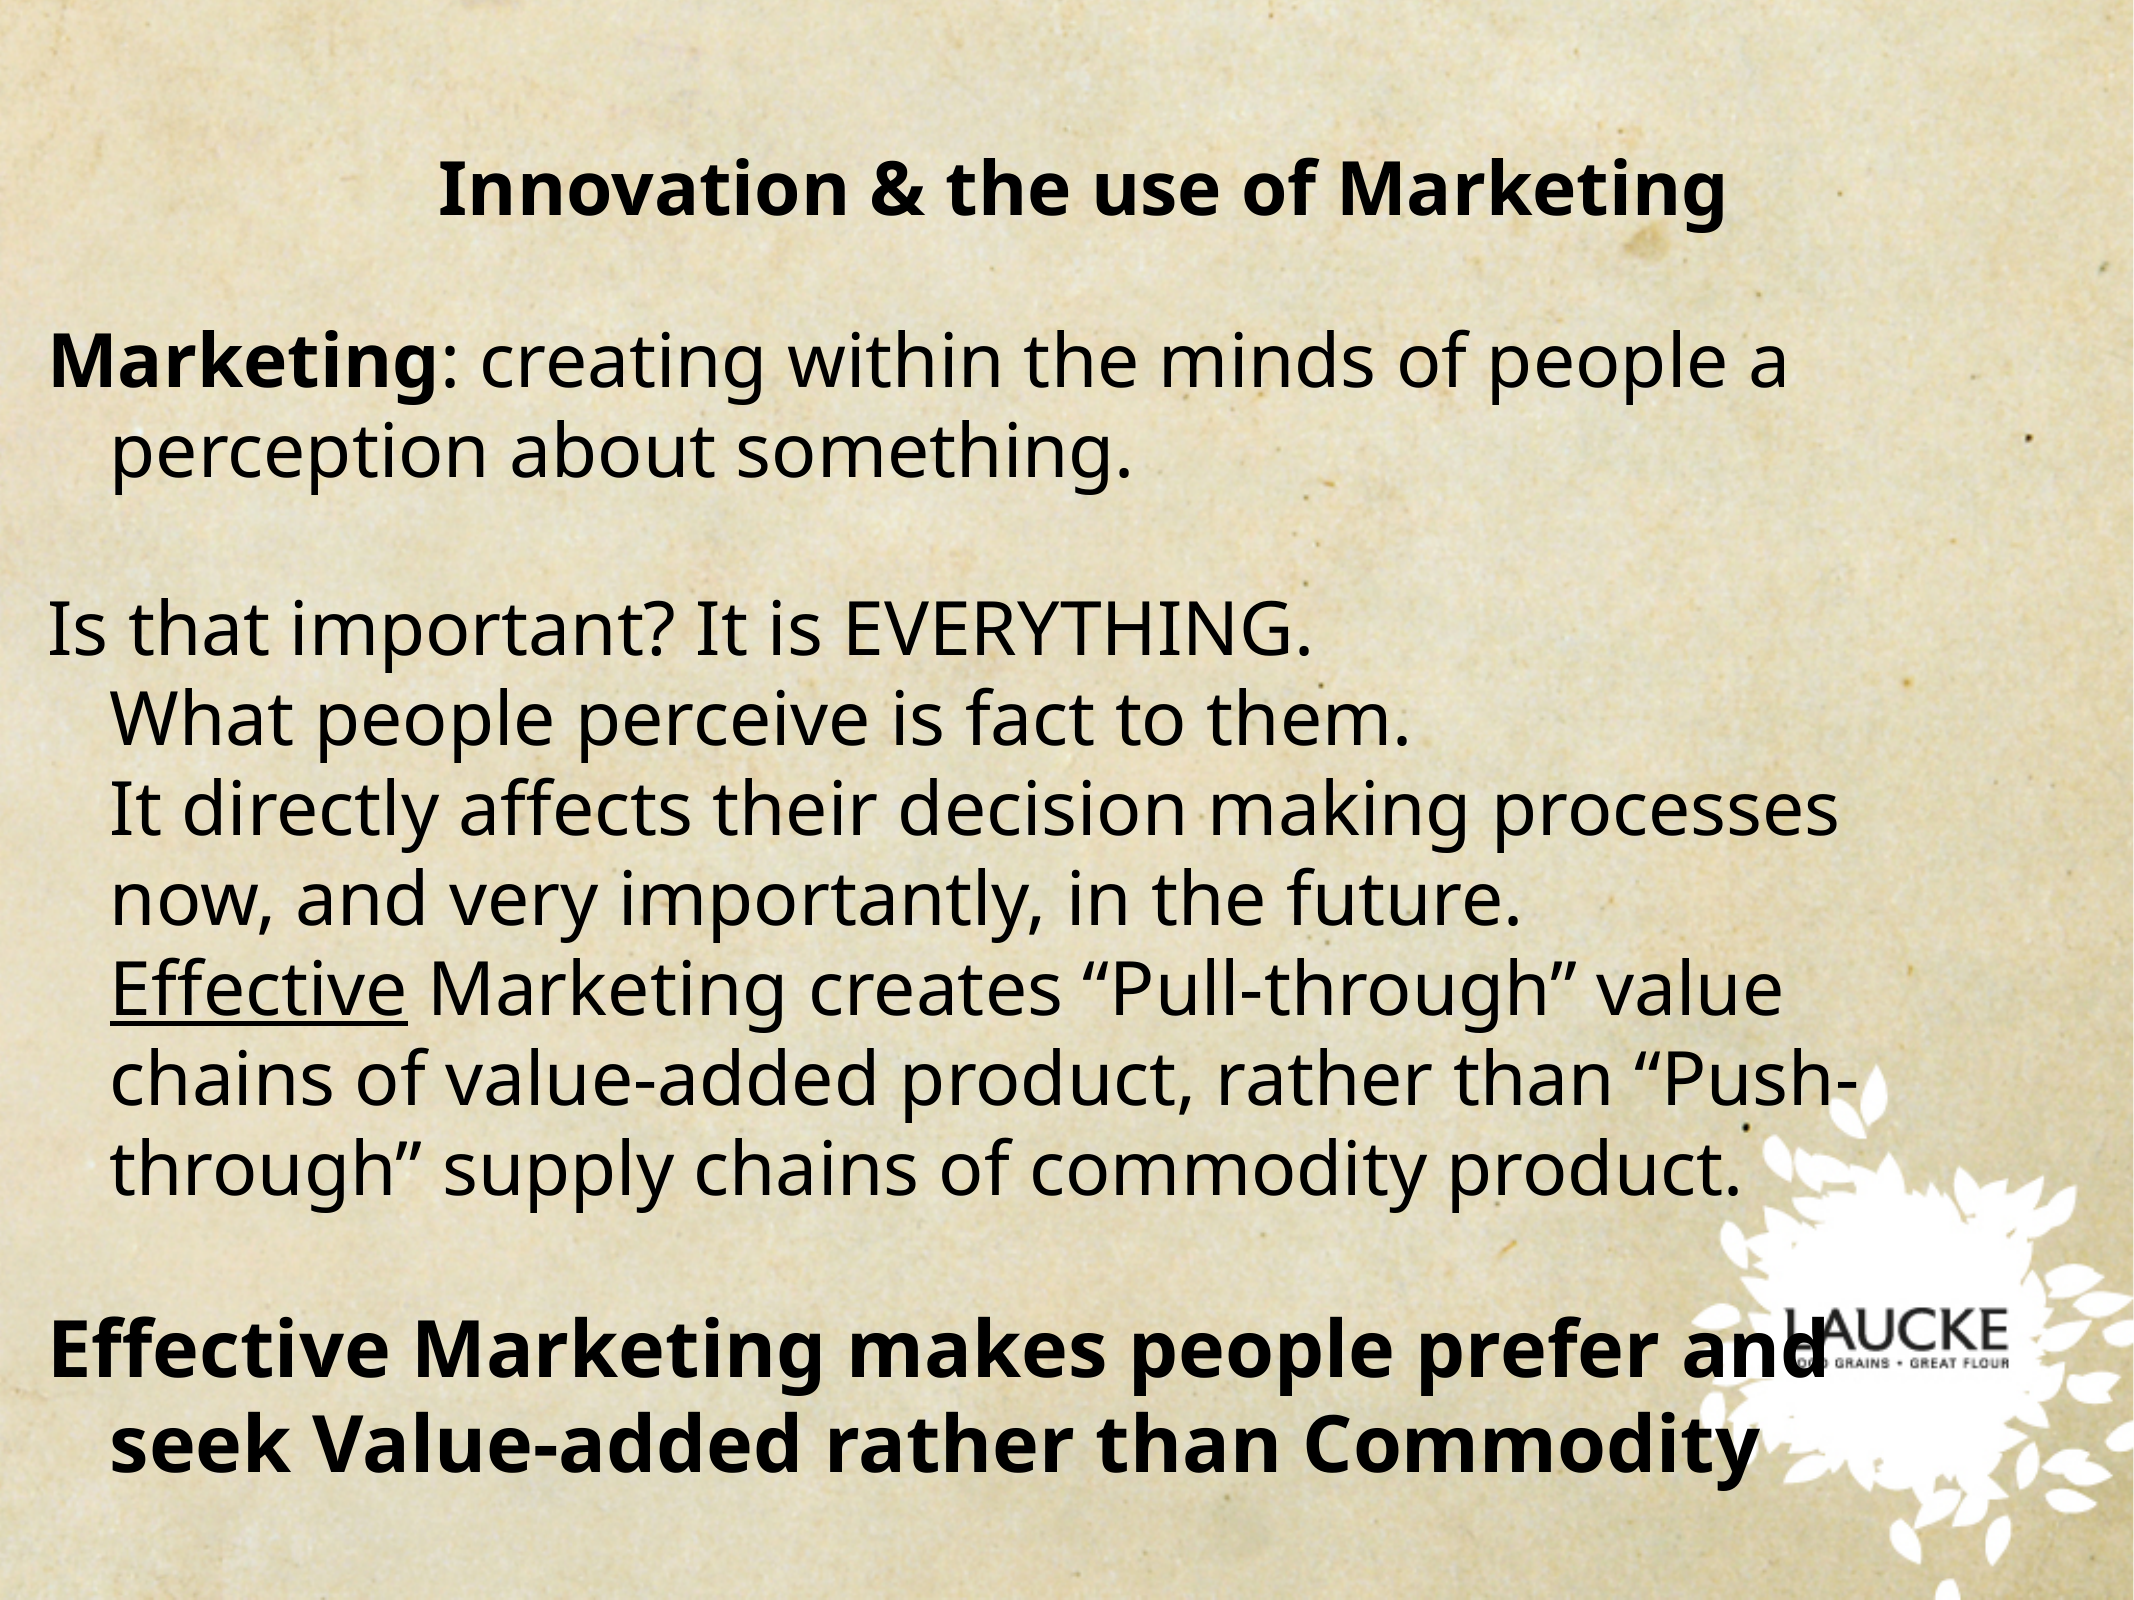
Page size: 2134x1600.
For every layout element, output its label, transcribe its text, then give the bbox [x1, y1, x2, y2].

picture [0, 0, 2134, 1600]
text_box [86, 256, 2059, 1393]
text_box Marketing: creating within the minds of people a perception about something. Is that important? It is EVERYTHING. What people perceive is fact to them. It directly affects their decision making processes now, and very importantly, in the future. Effective Marketing creates “Pull-through” value chains of value-added product, rather than “Push-through” supply chains of commodity product. Effective Marketing makes people prefer and seek Value-added rather than Commodity [38, 315, 2012, 1486]
text_box Innovation & the use of Marketing [97, 55, 2071, 316]
